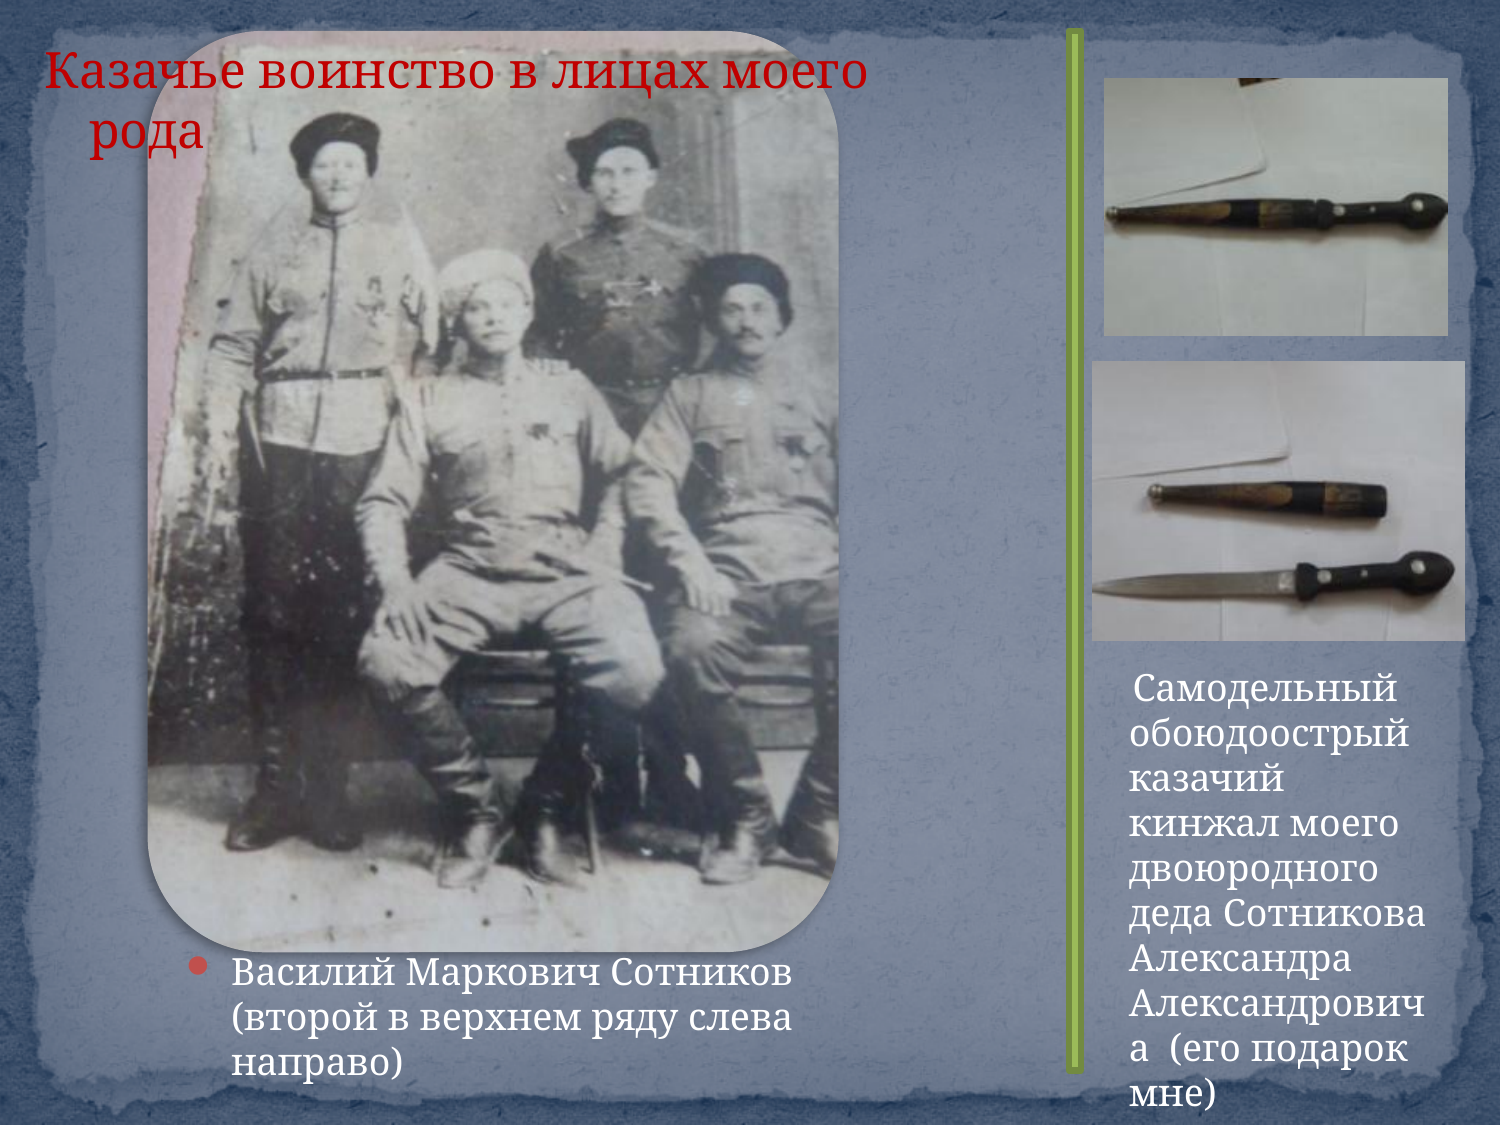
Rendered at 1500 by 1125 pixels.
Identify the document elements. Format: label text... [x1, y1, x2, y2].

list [1106, 80, 1446, 334]
text_box [1066, 28, 1084, 1074]
picture [33, 146, 954, 940]
text_box Казачье воинство в лицах моего рода [29, 30, 928, 139]
text_box Василий Маркович Сотников (второй в верхнем ряду слева направо) [171, 940, 833, 1091]
text_box Самодельный обоюдоострый казачий кинжал моего двоюродного деда Сотникова Александра Александровича (его подарок мне) [1068, 656, 1459, 819]
picture [1092, 361, 1465, 641]
